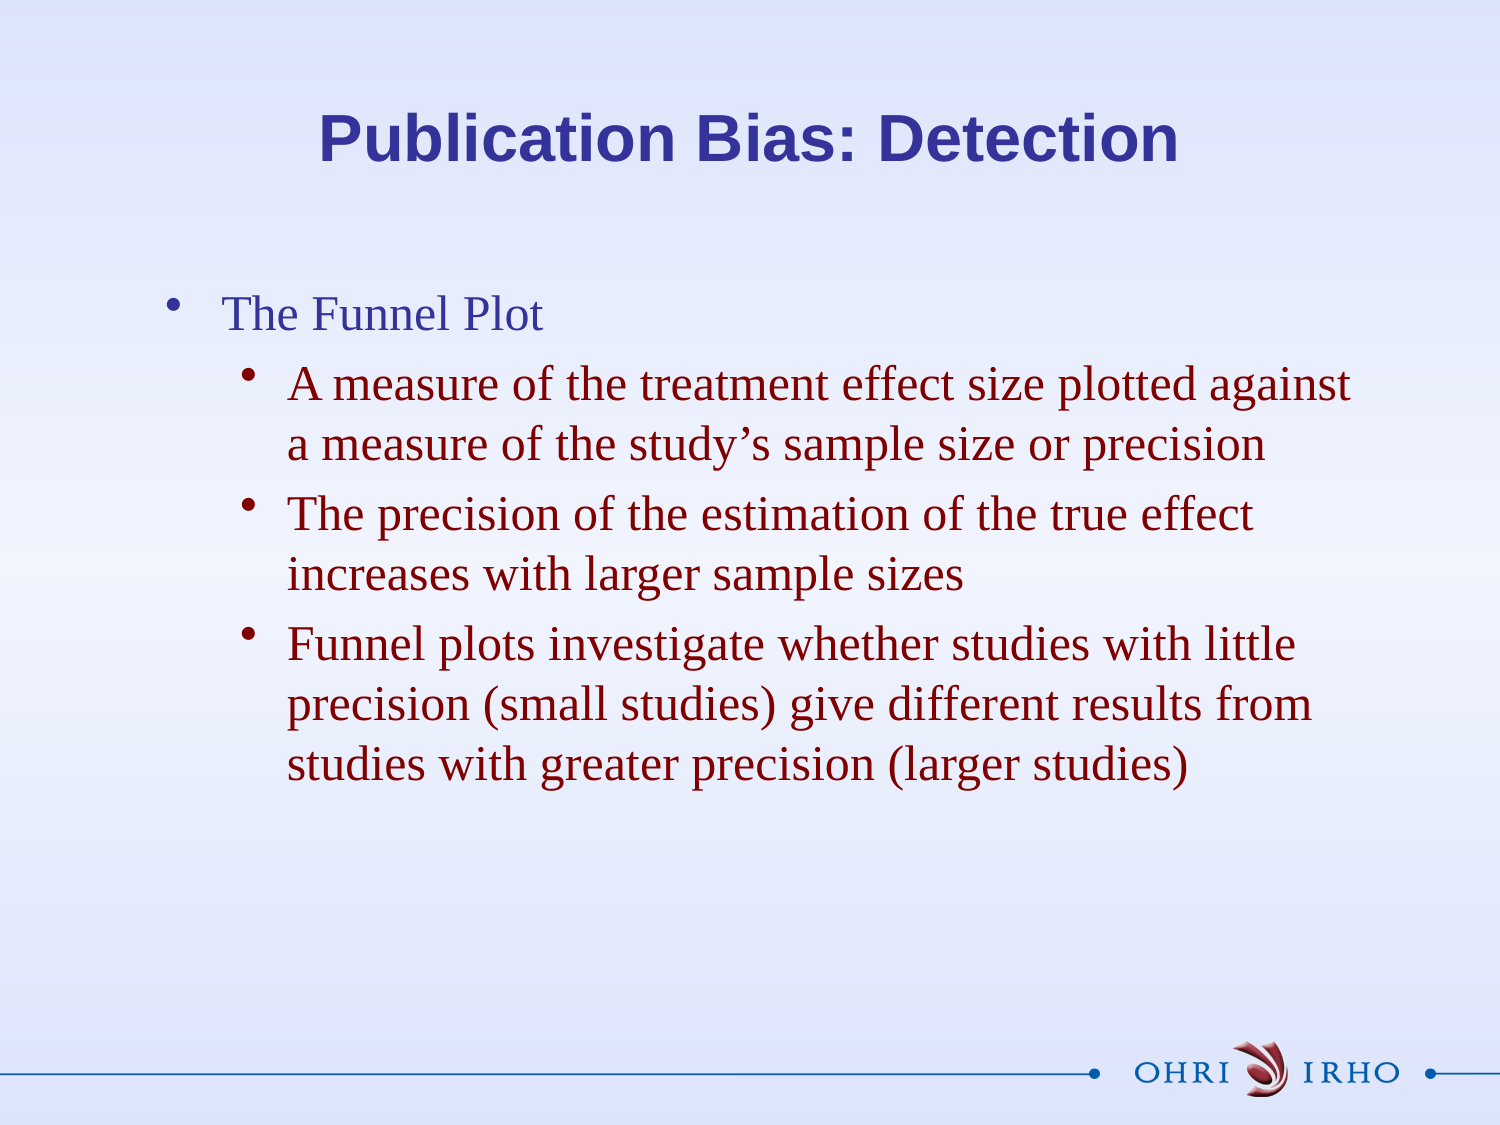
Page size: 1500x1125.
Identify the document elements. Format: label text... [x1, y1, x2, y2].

list The Funnel Plot A measure of the treatment effect size plotted against a measure of the study’s sample size or precision The precision of the estimation of the true effect increases with larger sample sizes Funnel plots investigate whether studies with little precision (small studies) give different results from studies with greater precision (larger studies) [150, 272, 1375, 1013]
picture [0, 0, 1500, 1125]
title Publication Bias: Detection [58, 35, 1442, 235]
